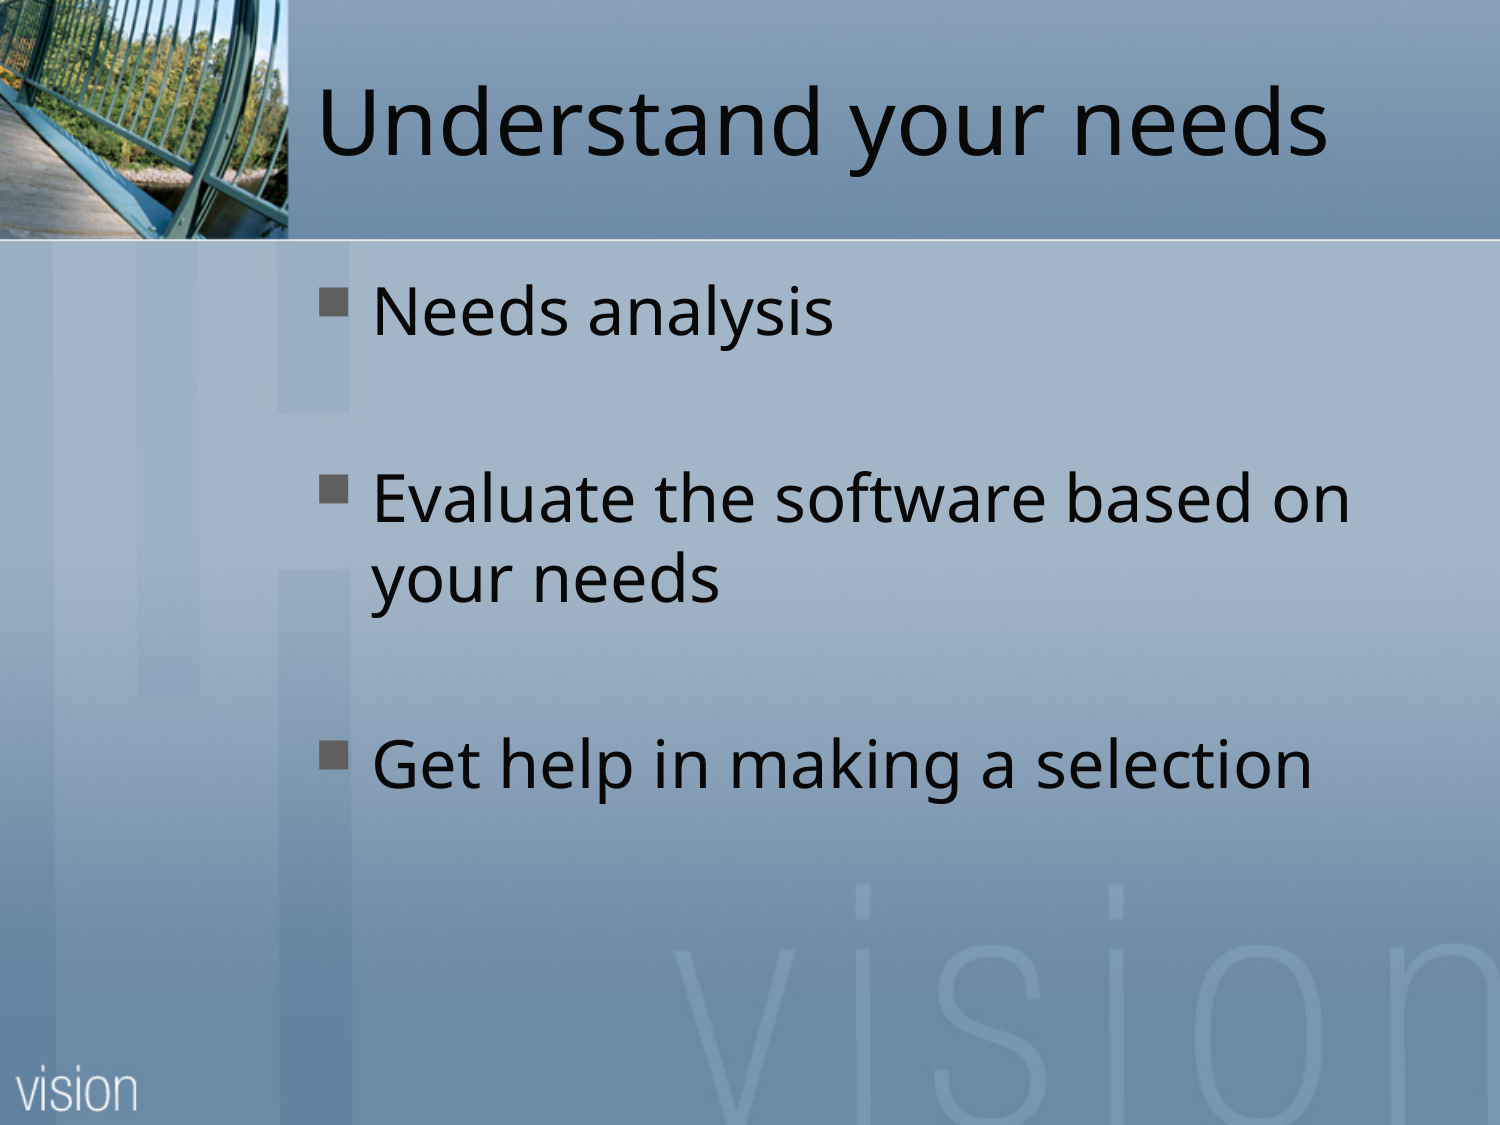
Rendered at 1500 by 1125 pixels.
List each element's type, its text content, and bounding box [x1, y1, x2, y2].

list Needs analysis Evaluate the software based on your needs Get help in making a selection [299, 261, 1462, 1095]
title Understand your needs [299, 30, 1462, 207]
picture [0, 0, 1500, 1125]
